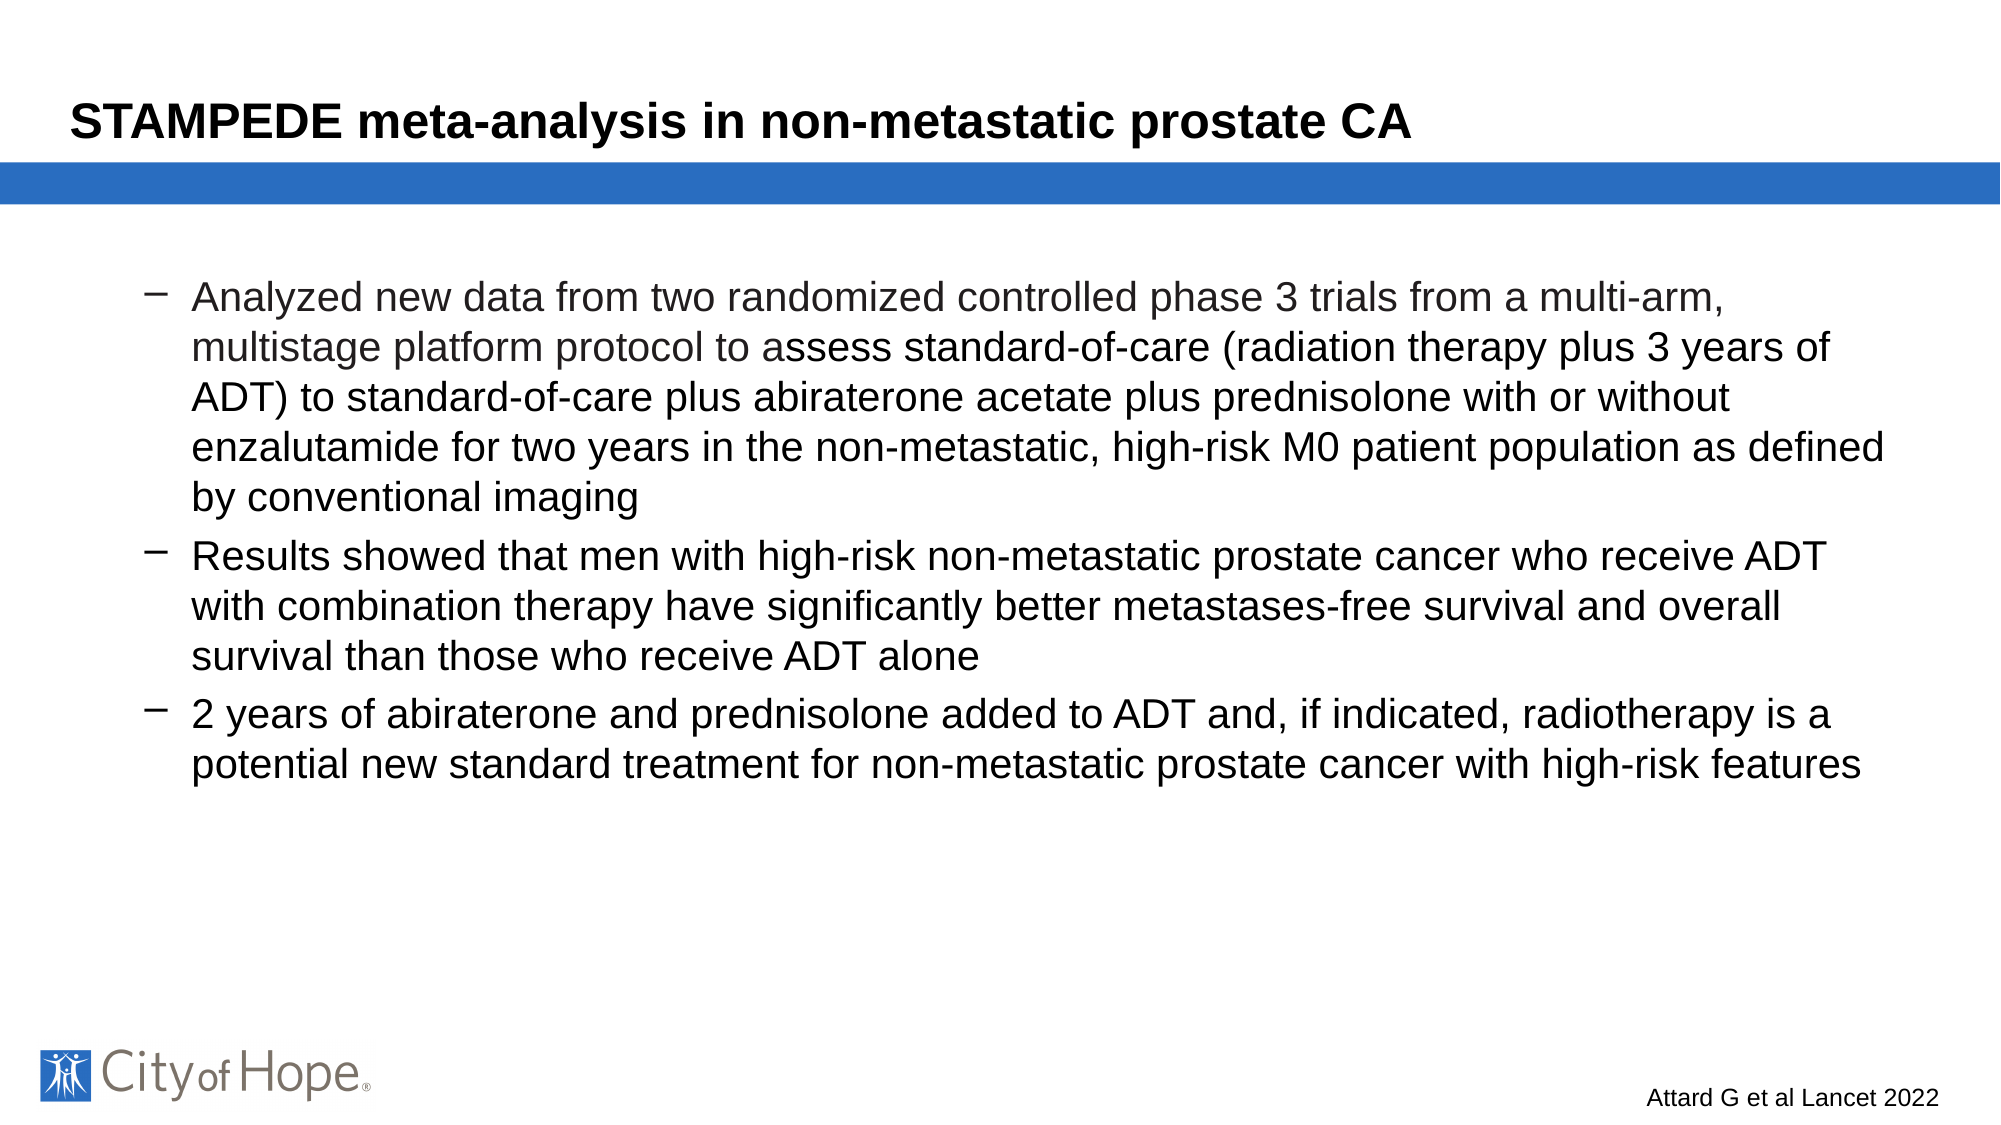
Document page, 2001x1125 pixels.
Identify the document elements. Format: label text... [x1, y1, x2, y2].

title STAMPEDE meta-analysis in non-metastatic prostate CA [54, 69, 1922, 168]
list Analyzed new data from two randomized controlled phase 3 trials from a multi-arm, multistage platform protocol to assess standard-of-care (radiation therapy plus 3 years of ADT) to standard-of-care plus abiraterone acetate plus prednisolone with or without enzalutamide for two years in the non-metastatic, high-risk M0 patient population as defined by conventional imaging Results showed that men with high-risk non-metastatic prostate cancer who receive ADT with combination therapy have significantly better metastases-free survival and overall survival than those who receive ADT alone 2 years of abiraterone and prednisolone added to ADT and, if indicated, radiotherapy is a potential new standard treatment for non-metastatic prostate cancer with high-risk features [54, 262, 1914, 1014]
text_box Attard G et al Lancet 2022 [1631, 1074, 2000, 1120]
picture [36, 1039, 376, 1112]
